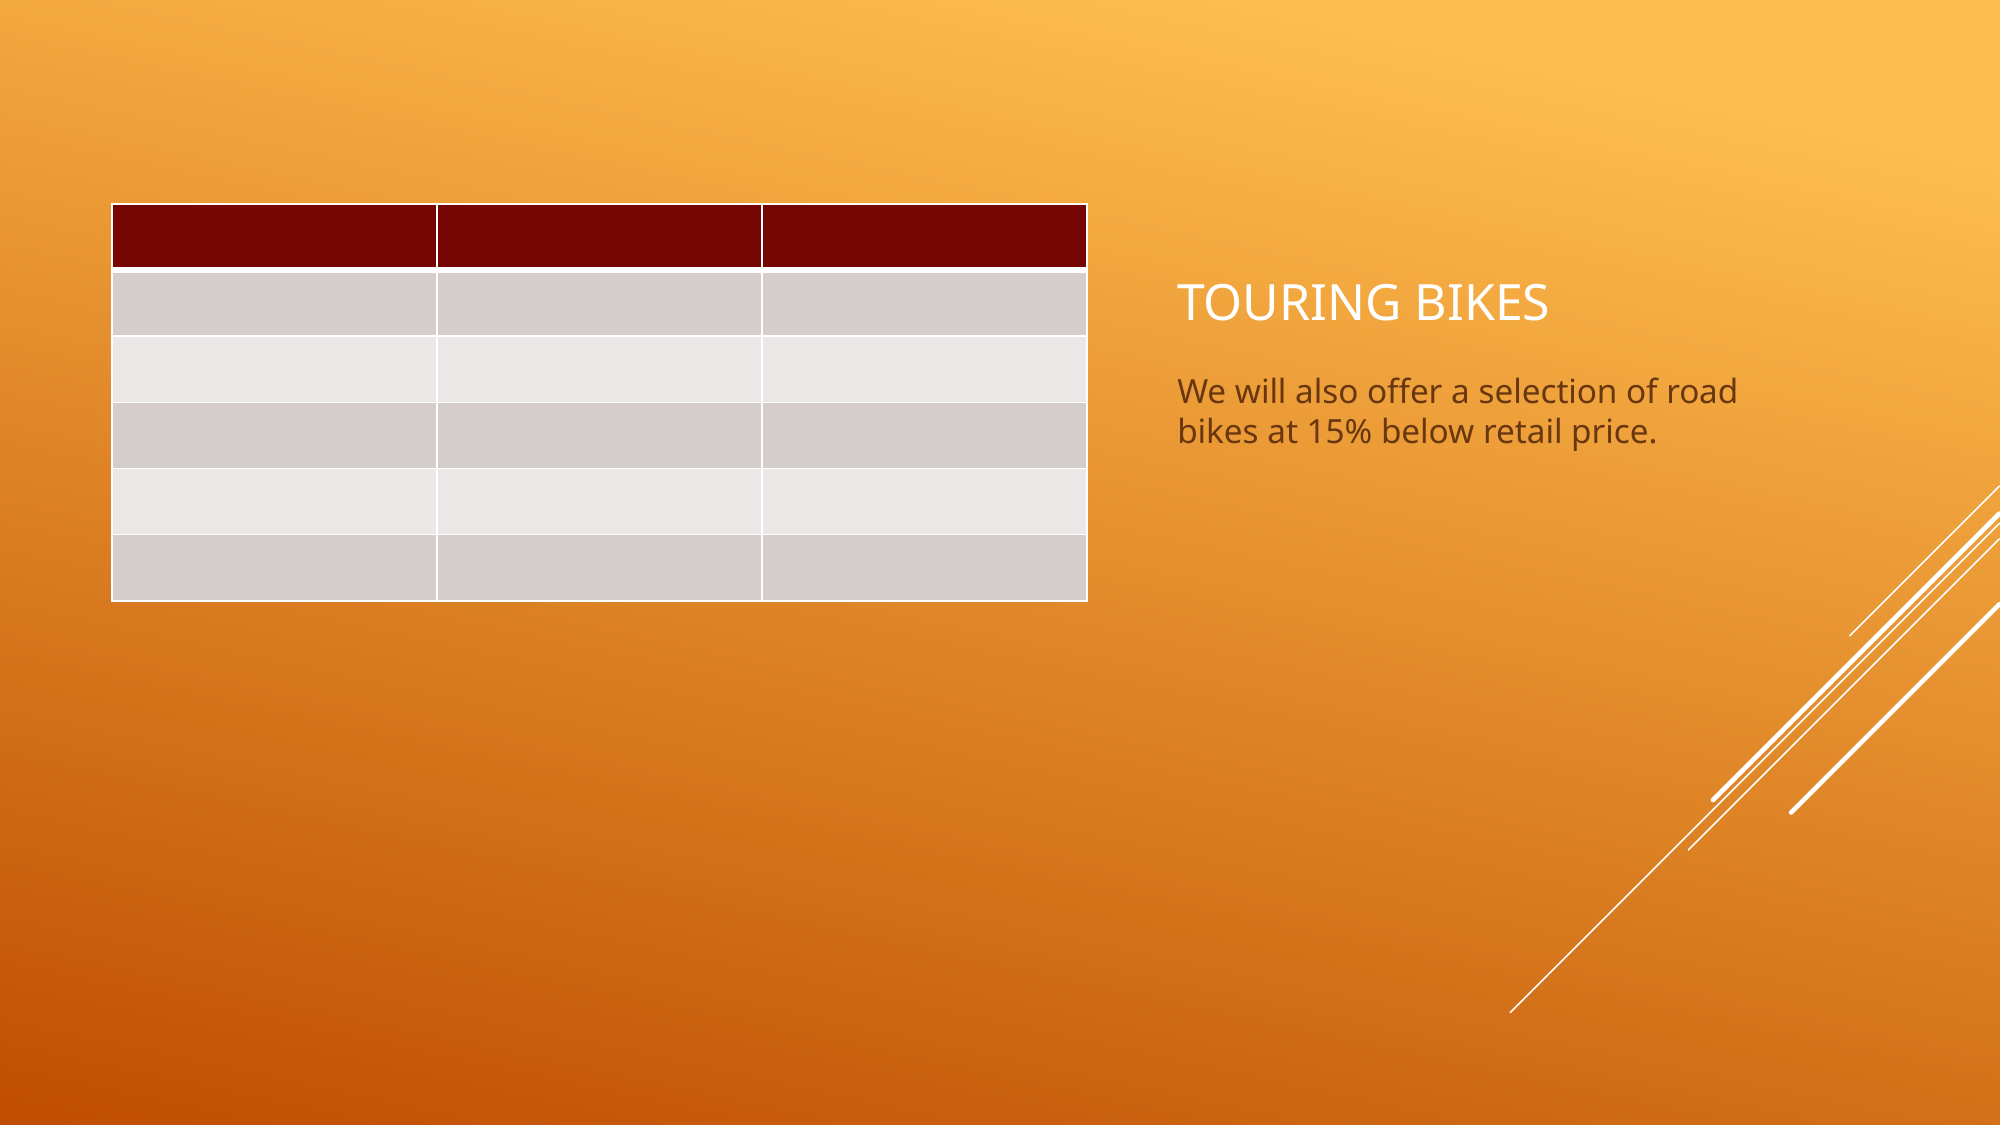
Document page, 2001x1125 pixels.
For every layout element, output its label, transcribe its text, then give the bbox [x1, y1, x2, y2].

list We will also offer a selection of road bikes at 15% below retail price. [1162, 362, 1763, 706]
table_cell [763, 469, 1086, 534]
table_cell [763, 403, 1086, 468]
table_header [113, 205, 436, 267]
table_cell [113, 469, 436, 534]
table_header [438, 205, 761, 267]
table_cell [113, 403, 436, 468]
table_cell [438, 403, 761, 468]
table_cell [113, 337, 436, 402]
table_header [763, 205, 1086, 267]
table_cell [763, 535, 1086, 600]
table_cell [438, 273, 761, 335]
table_cell [113, 273, 436, 335]
title Touring bikes [1162, 112, 1763, 338]
table_cell [113, 535, 436, 600]
table_cell [438, 535, 761, 600]
table_cell [438, 469, 761, 534]
table_cell [438, 337, 761, 402]
table_cell [763, 337, 1086, 402]
table_cell [763, 273, 1086, 335]
